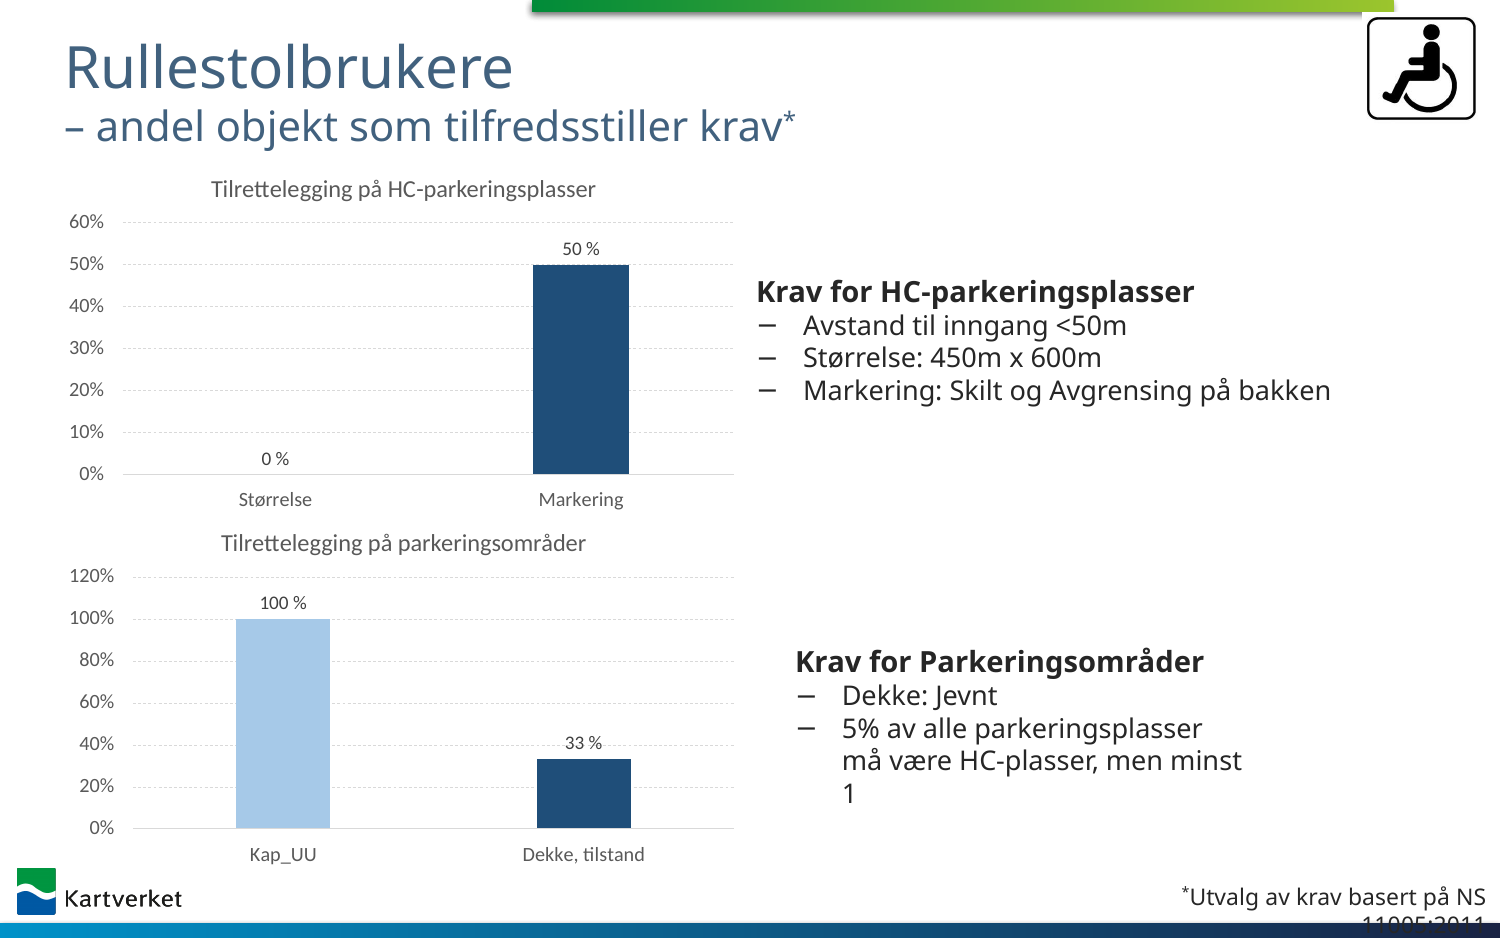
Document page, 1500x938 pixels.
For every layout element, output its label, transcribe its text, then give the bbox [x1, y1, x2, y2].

text_box Krav for HC-parkeringsplasser Avstand til inngang <50m Størrelse: 450m x 600m Markering: Skilt og Avgrensing på bakken [750, 265, 1346, 413]
text_box Rullestolbrukere – andel objekt som tilfredsstiller krav* [49, 25, 1431, 158]
picture [62, 166, 746, 519]
text_box Krav for Parkeringsområder Dekke: Jevnt 5% av alle parkeringsplasser må være HC-plasser, men minst 1 [780, 636, 1261, 816]
picture [62, 520, 746, 874]
text_box *Utvalg av krav basert på NS 11005:2011 [1068, 873, 1500, 938]
picture [1362, 12, 1481, 126]
